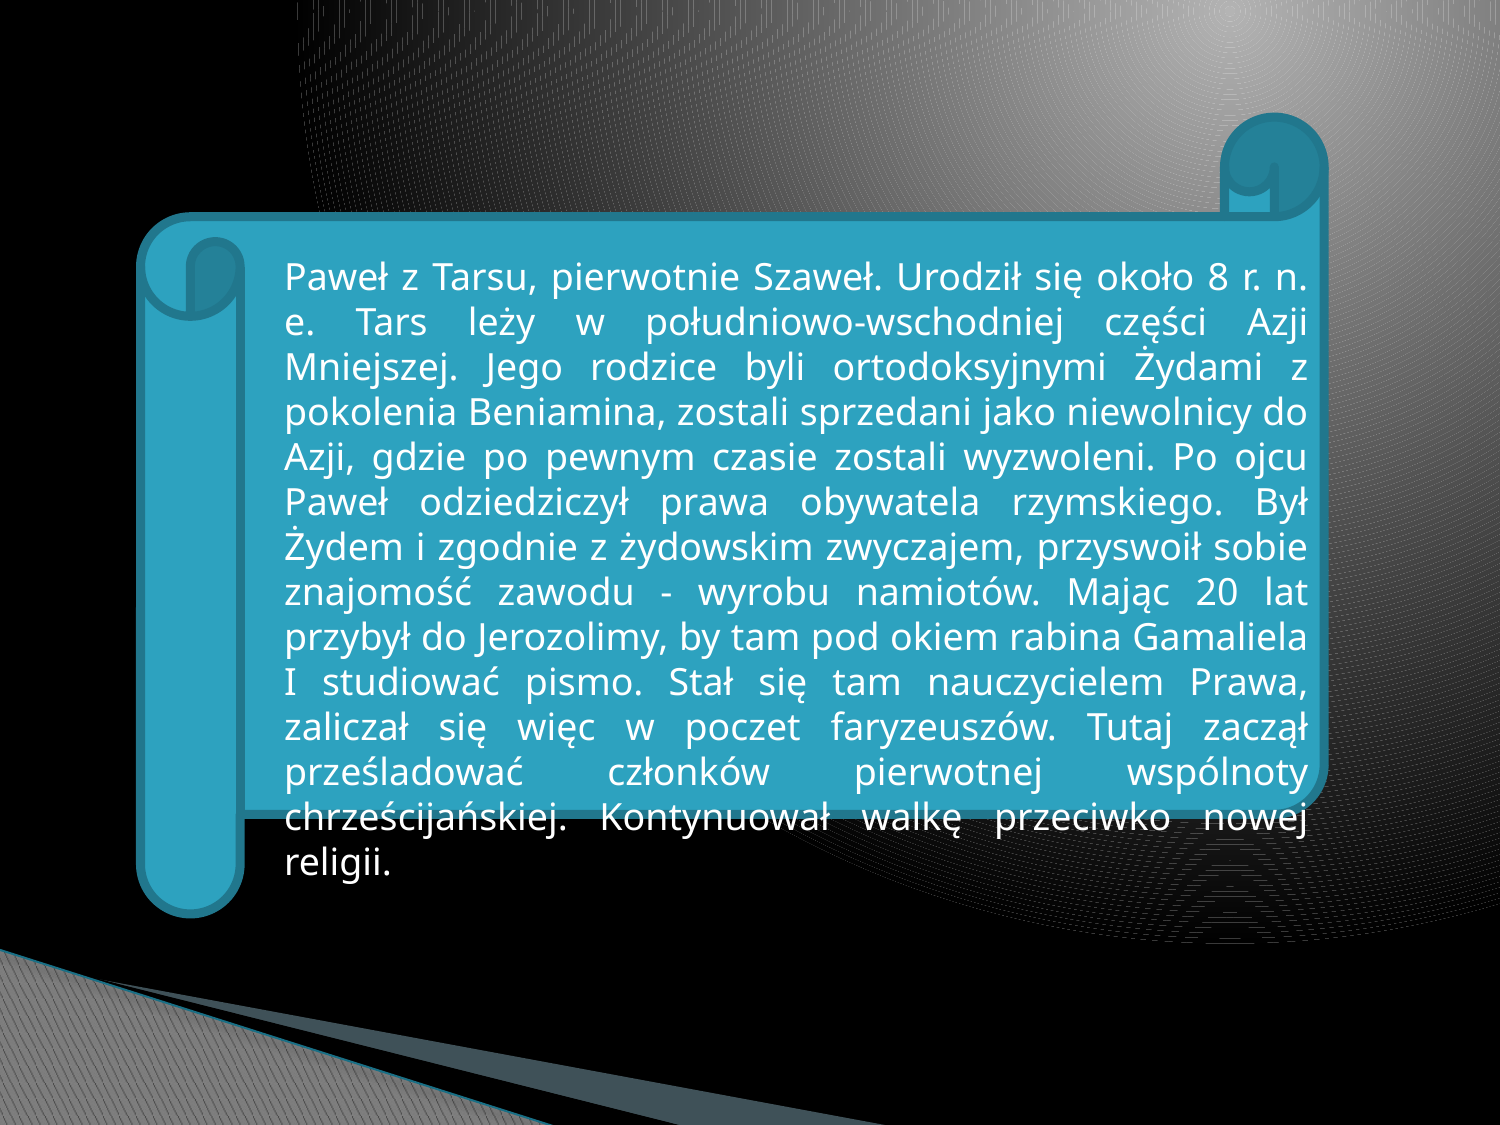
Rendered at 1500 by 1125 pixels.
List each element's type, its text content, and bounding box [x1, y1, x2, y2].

text_box [135, 112, 1329, 919]
text_box Paweł z Tarsu, pierwotnie Szaweł. Urodził się około 8 r. n. e. Tars leży w południowo-wschodniej części Azji Mniejszej. Jego rodzice byli ortodoksyjnymi Żydami z pokolenia Beniamina, zostali sprzedani jako niewolnicy do Azji, gdzie po pewnym czasie zostali wyzwoleni. Po ojcu Paweł odziedziczył prawa obywatela rzymskiego. Był Żydem i zgodnie z żydowskim zwyczajem, przyswoił sobie znajomość zawodu - wyrobu namiotów. Mając 20 lat przybył do Jerozolimy, by tam pod okiem rabina Gamaliela I studiować pismo. Stał się tam nauczycielem Prawa, zaliczał się więc w poczet faryzeuszów. Tutaj zaczął prześladować członków pierwotnej wspólnoty chrześcijańskiej. Kontynuował walkę przeciwko nowej religii. [269, 246, 1325, 936]
picture [0, 952, 543, 1125]
